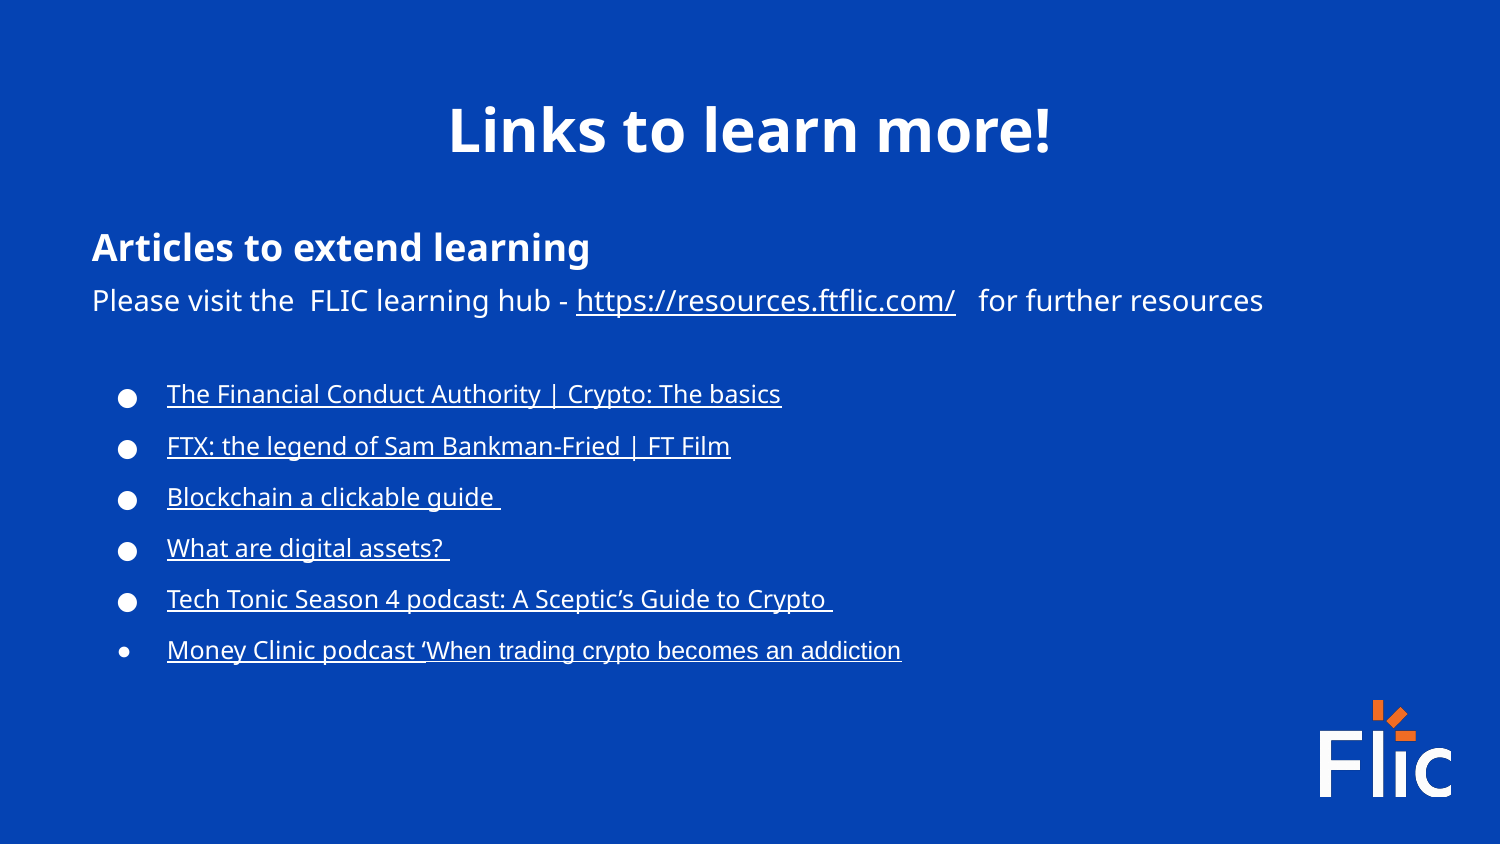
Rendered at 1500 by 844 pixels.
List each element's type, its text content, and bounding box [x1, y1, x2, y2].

text_box Links to learn more! [268, 66, 1231, 180]
picture [1369, 700, 1451, 797]
text_box Articles to extend learning Please visit the FLIC learning hub - https://resources.ftflic.com/ for further resources The Financial Conduct Authority | Crypto: The basics FTX: the legend of Sam Bankman-Fried | FT Film Blockchain a clickable guide What are digital assets? Tech Tonic Season 4 podcast: A Sceptic’s Guide to Crypto Money Clinic podcast ‘When trading crypto becomes an addiction [76, 157, 1369, 829]
